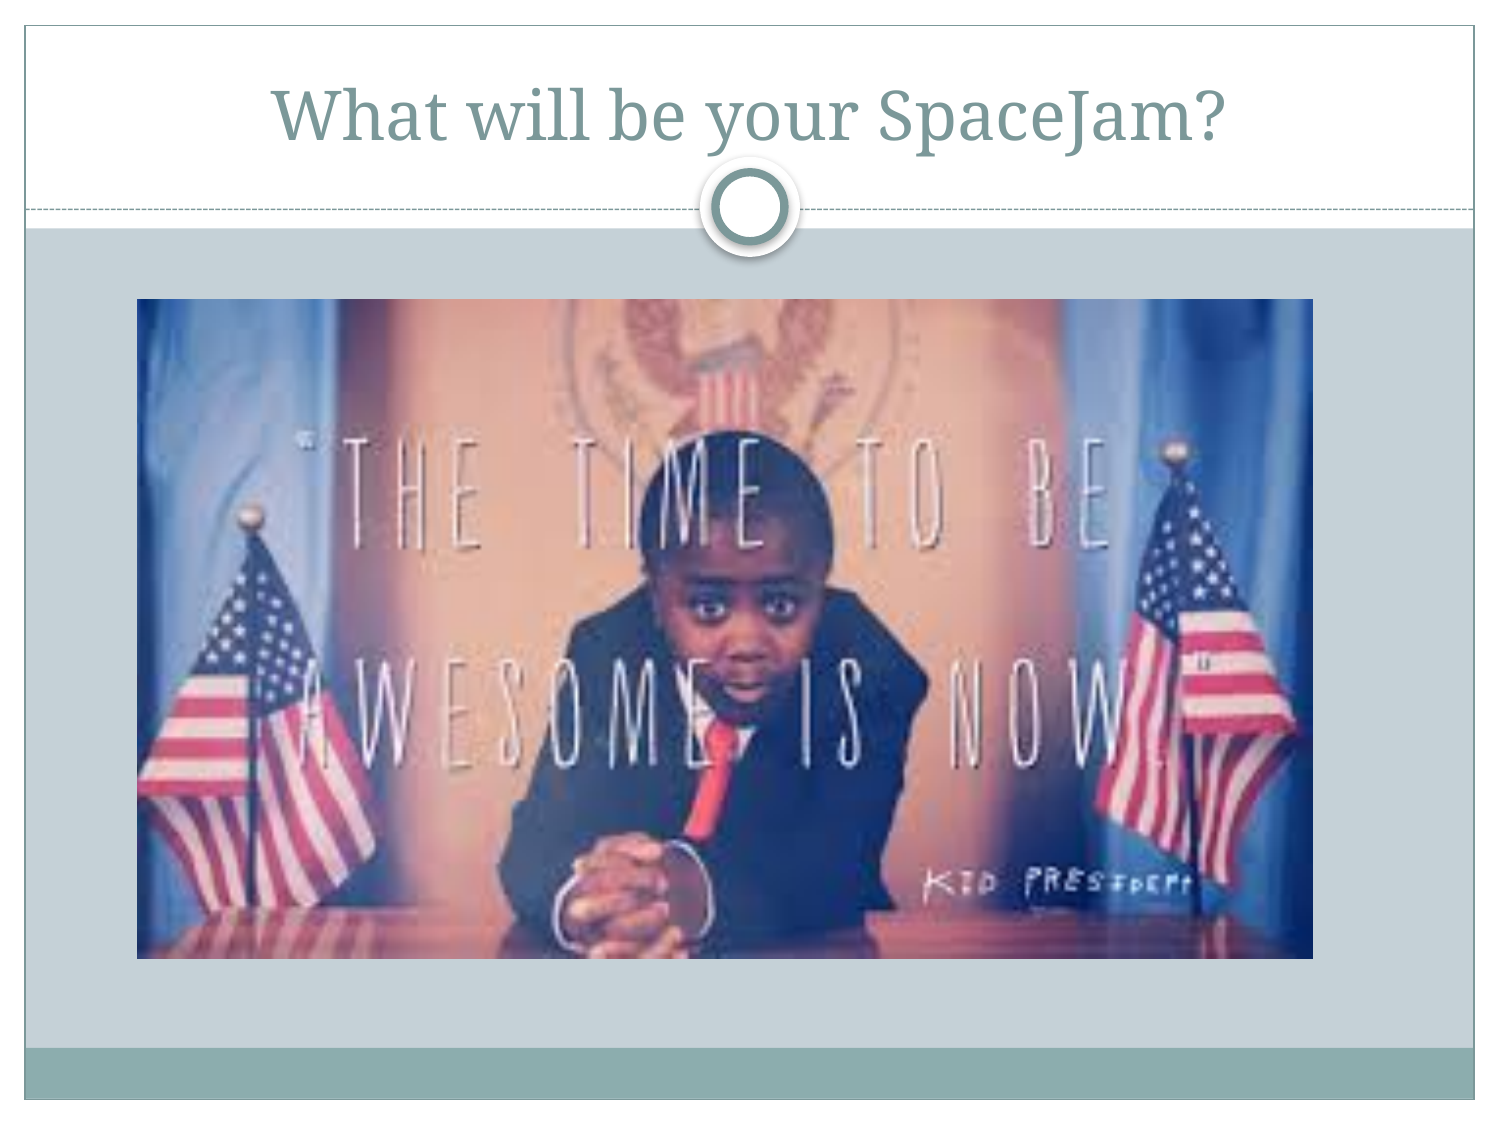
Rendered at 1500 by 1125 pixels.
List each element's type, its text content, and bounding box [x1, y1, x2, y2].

title What will be your SpaceJam? [49, 37, 1450, 162]
picture [136, 299, 1313, 959]
